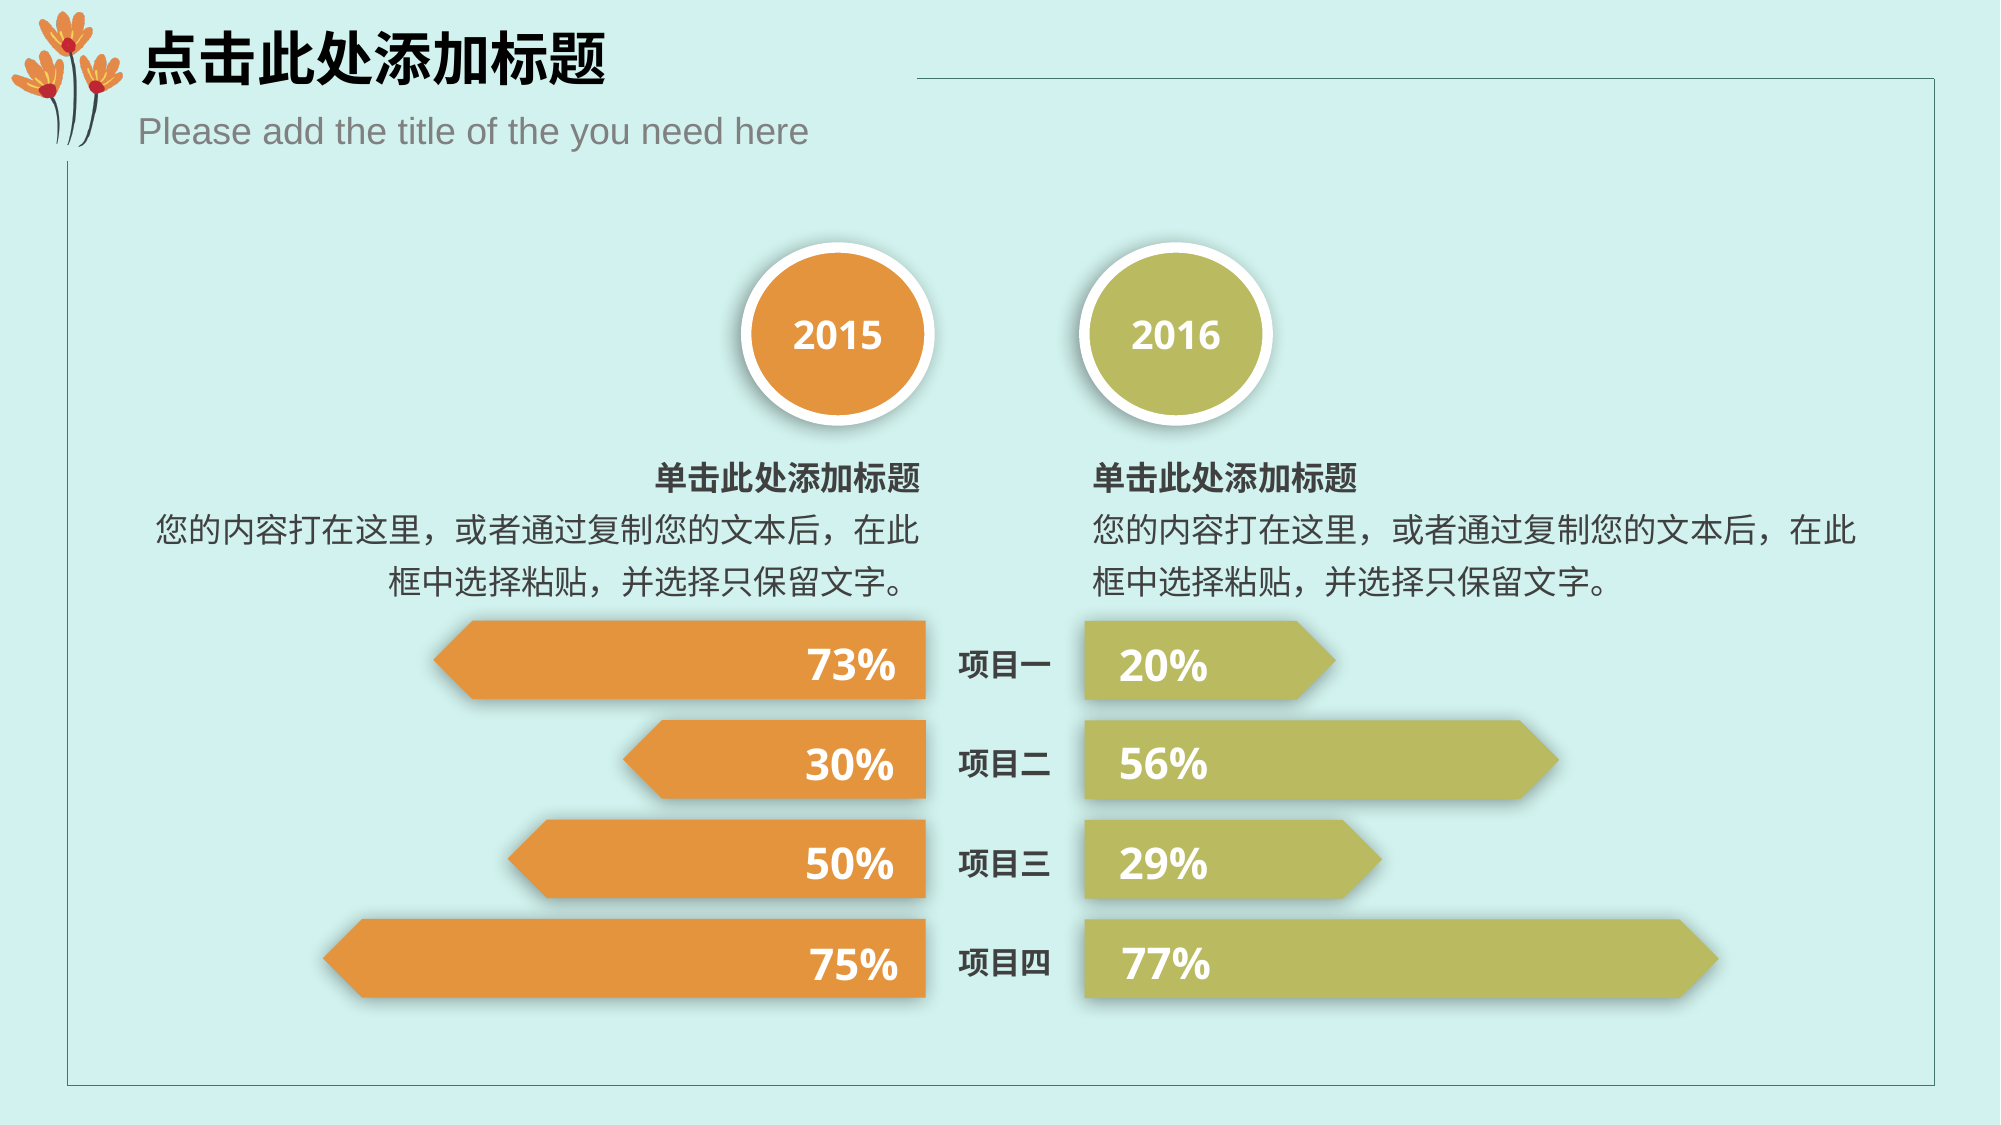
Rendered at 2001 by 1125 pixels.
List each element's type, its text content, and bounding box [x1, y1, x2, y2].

text_box [1083, 818, 1384, 900]
text_box 2015 [745, 246, 931, 422]
text_box [1083, 719, 1561, 801]
text_box 项目一 [943, 637, 1068, 691]
text_box 75% [794, 929, 915, 997]
picture [11, 11, 123, 147]
text_box 20% [1103, 630, 1224, 698]
text_box 77% [1106, 928, 1227, 997]
text_box 项目二 [943, 736, 1068, 790]
text_box 29% [1103, 828, 1224, 897]
text_box 30% [790, 729, 910, 797]
text_box [506, 818, 927, 900]
text_box [1083, 918, 1721, 1000]
text_box Please add the title of the you need here [122, 100, 843, 160]
text_box 56% [1103, 728, 1224, 796]
text_box 单击此处添加标题 您的内容打在这里，或者通过复制您的文本后，在此框中选择粘贴，并选择只保留文字。 [1084, 441, 1898, 605]
text_box [621, 718, 927, 800]
text_box 点击此处添加标题 [126, 14, 714, 99]
text_box [321, 917, 927, 999]
text_box 项目四 [943, 936, 1068, 989]
text_box 73% [791, 628, 912, 697]
text_box 2016 [1083, 246, 1269, 422]
text_box [1083, 619, 1338, 701]
text_box [431, 619, 927, 701]
text_box 50% [790, 828, 910, 897]
text_box 项目三 [943, 836, 1068, 889]
text_box 单击此处添加标题 您的内容打在这里，或者通过复制您的文本后，在此框中选择粘贴，并选择只保留文字。 [133, 441, 928, 605]
